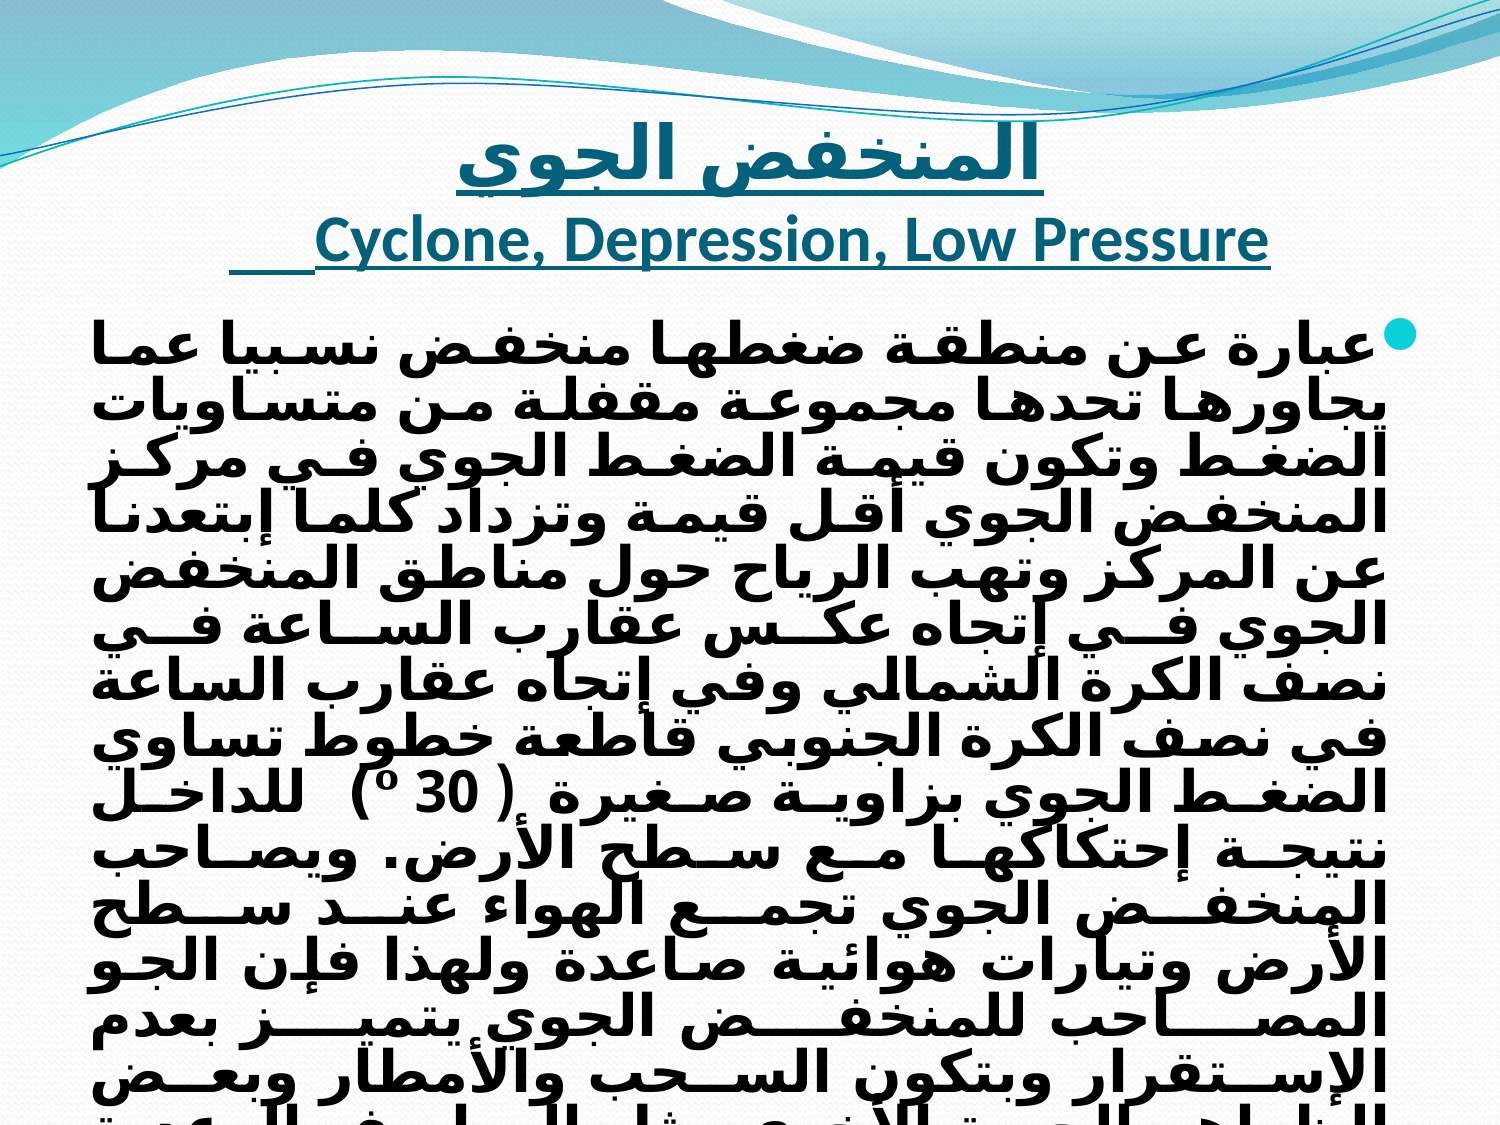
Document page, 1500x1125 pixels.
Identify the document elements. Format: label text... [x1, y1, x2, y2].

list عبارة عن منطقة ضغطها منخفض نسبيا عما يجاورها تحدها مجموعة مقفلة من متساويات الضغط وتكون قيمة الضغط الجوي في مركز المنخفض الجوي أقل قيمة وتزداد كلما إبتعدنا عن المركز وتهب الرياح حول مناطق المنخفض الجوي في إتجاه عكس عقارب الساعة في نصف الكرة الشمالي وفي إتجاه عقارب الساعة في نصف الكرة الجنوبي قاطعة خطوط تساوي الضغط الجوي بزاوية صغيرة ( 30 º) للداخل نتيجة إحتكاكها مع سطح الأرض. ويصاحب المنخفض الجوي تجمع الهواء عند سطح الأرض وتيارات هوائية صاعدة ولهذا فإن الجو المصاحب للمنخفض الجوي يتميز بعدم الإستقرار وبتكون السحب والأمطار وبعض الظواهر الجوية الأخرى مثل العواصف الرعدية والعواصف الرملية ويصاحب المنخفض الجوي أيضا رياح قوية وأمواج عالية . [75, 312, 1450, 1075]
title المنخفض الجوي Cyclone, Depression, Low Pressure [75, 99, 1425, 275]
